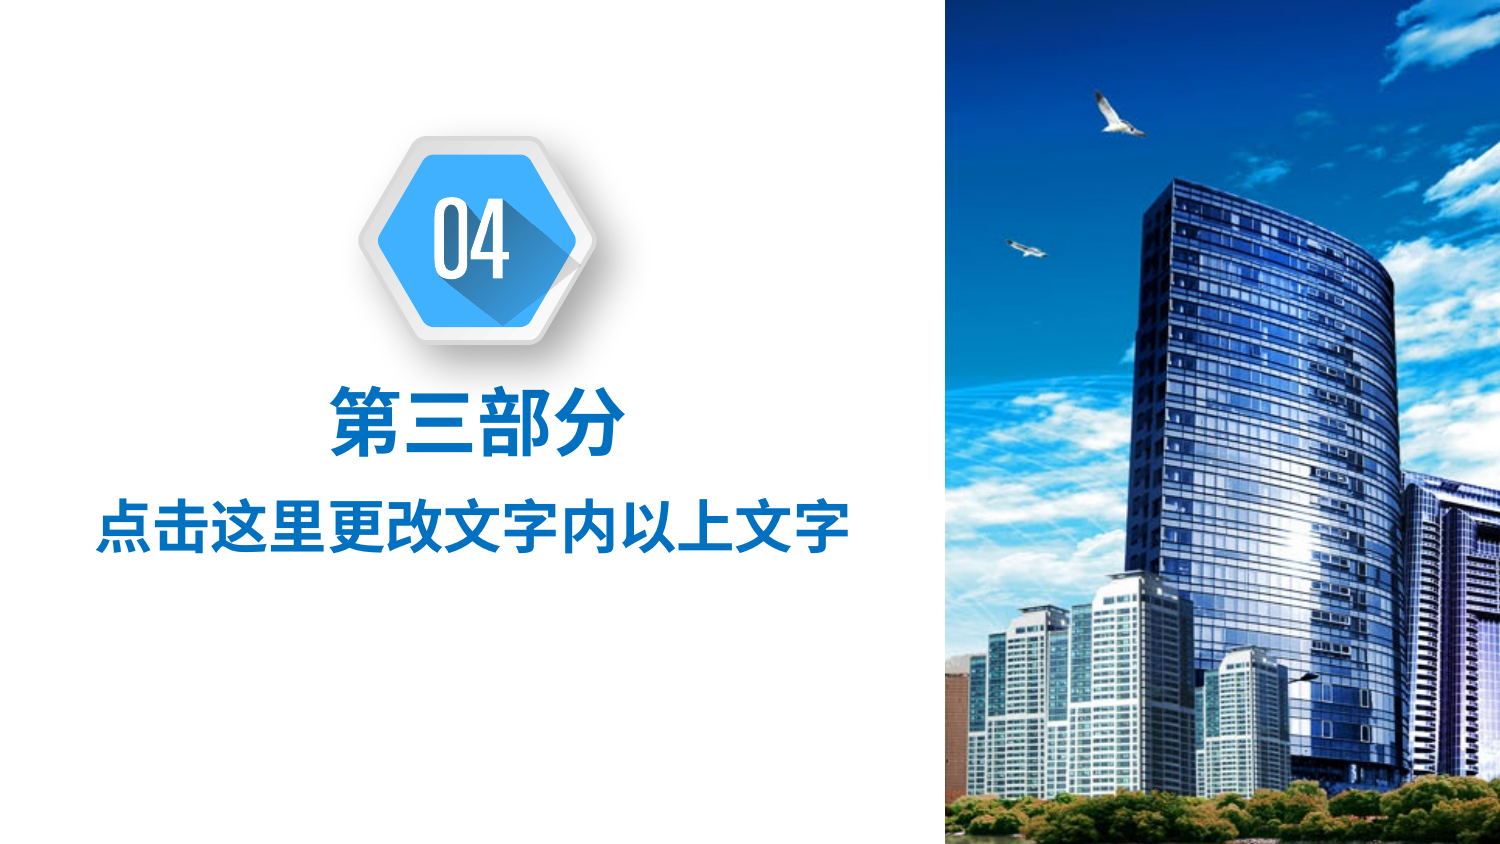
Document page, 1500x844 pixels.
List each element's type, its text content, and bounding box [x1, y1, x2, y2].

text_box 点击这里更改文字内以上文字 [79, 482, 876, 568]
picture [972, 401, 996, 408]
picture [945, 0, 1500, 844]
text_box 第三部分 [315, 369, 640, 472]
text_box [359, 138, 596, 343]
picture [1050, 379, 1059, 384]
